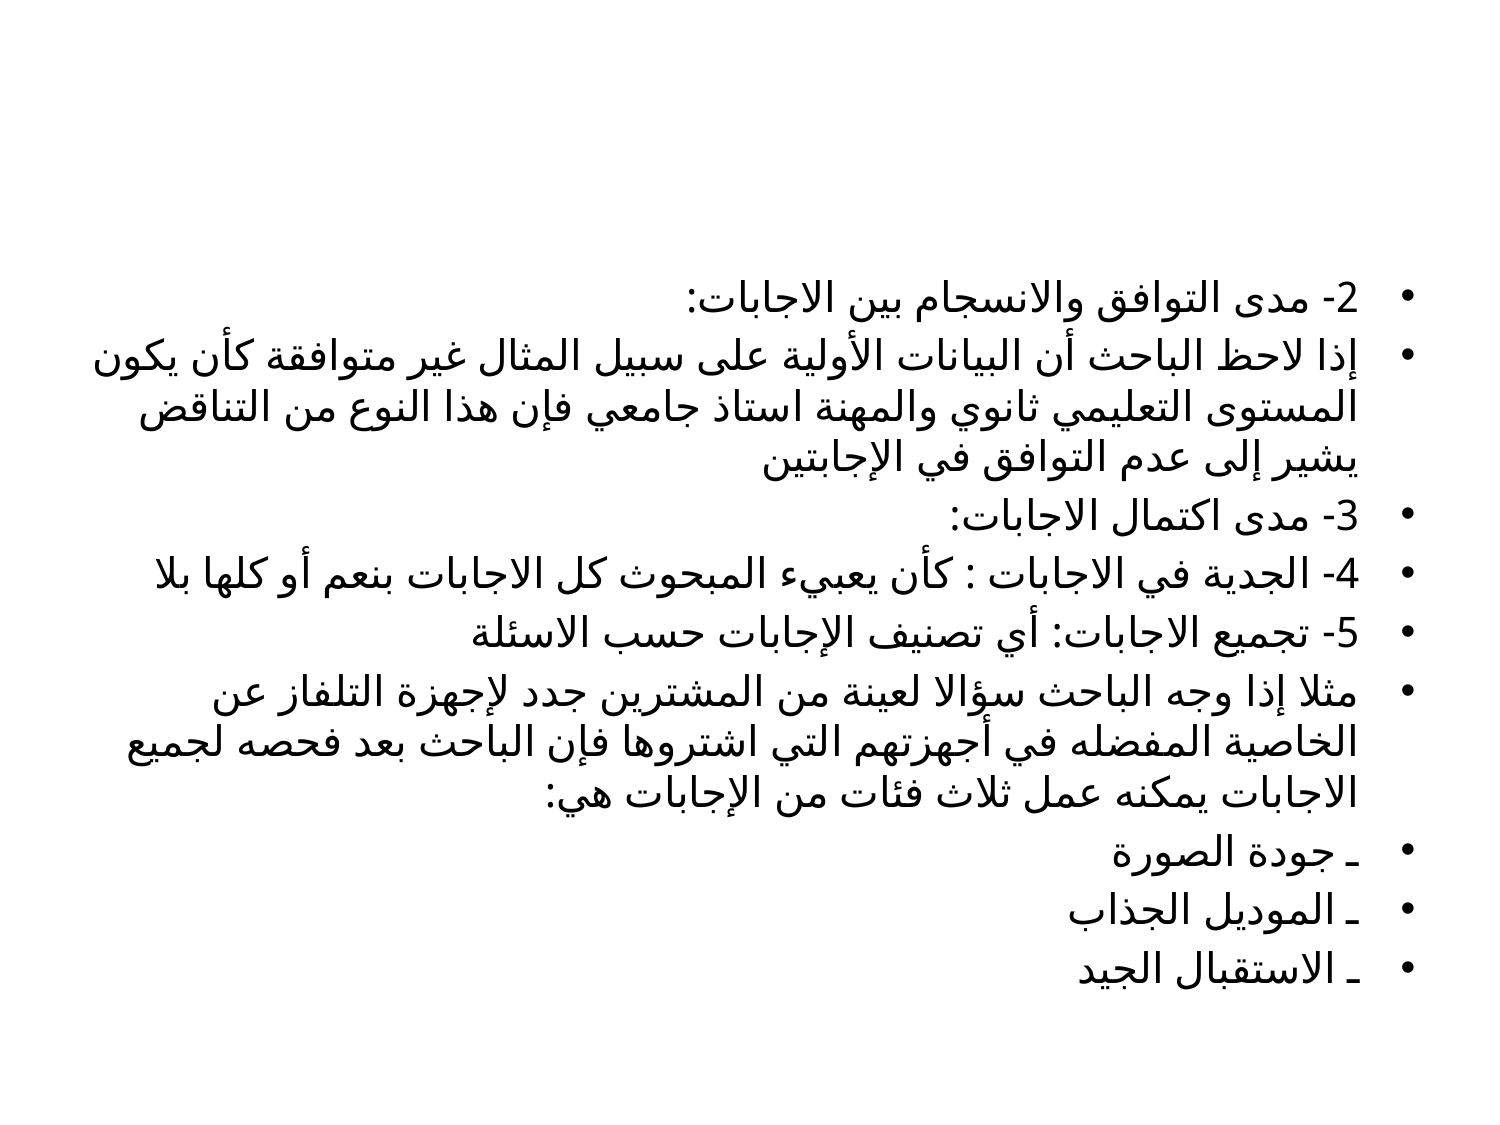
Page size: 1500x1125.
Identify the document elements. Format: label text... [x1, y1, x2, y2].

list 2- مدى التوافق والانسجام بين الاجابات: إذا لاحظ الباحث أن البيانات الأولية على سبيل المثال غير متوافقة كأن يكون المستوى التعليمي ثانوي والمهنة استاذ جامعي فإن هذا النوع من التناقض يشير إلى عدم التوافق في الإجابتين 3- مدى اكتمال الاجابات: 4- الجدية في الاجابات : كأن يعبيء المبحوث كل الاجابات بنعم أو كلها بلا 5- تجميع الاجابات: أي تصنيف الإجابات حسب الاسئلة مثلا إذا وجه الباحث سؤالا لعينة من المشترين جدد لإجهزة التلفاز عن الخاصية المفضله في أجهزتهم التي اشتروها فإن الباحث بعد فحصه لجميع الاجابات يمكنه عمل ثلاث فئات من الإجابات هي: ـ جودة الصورة ـ الموديل الجذاب ـ الاستقبال الجيد [75, 262, 1425, 1005]
